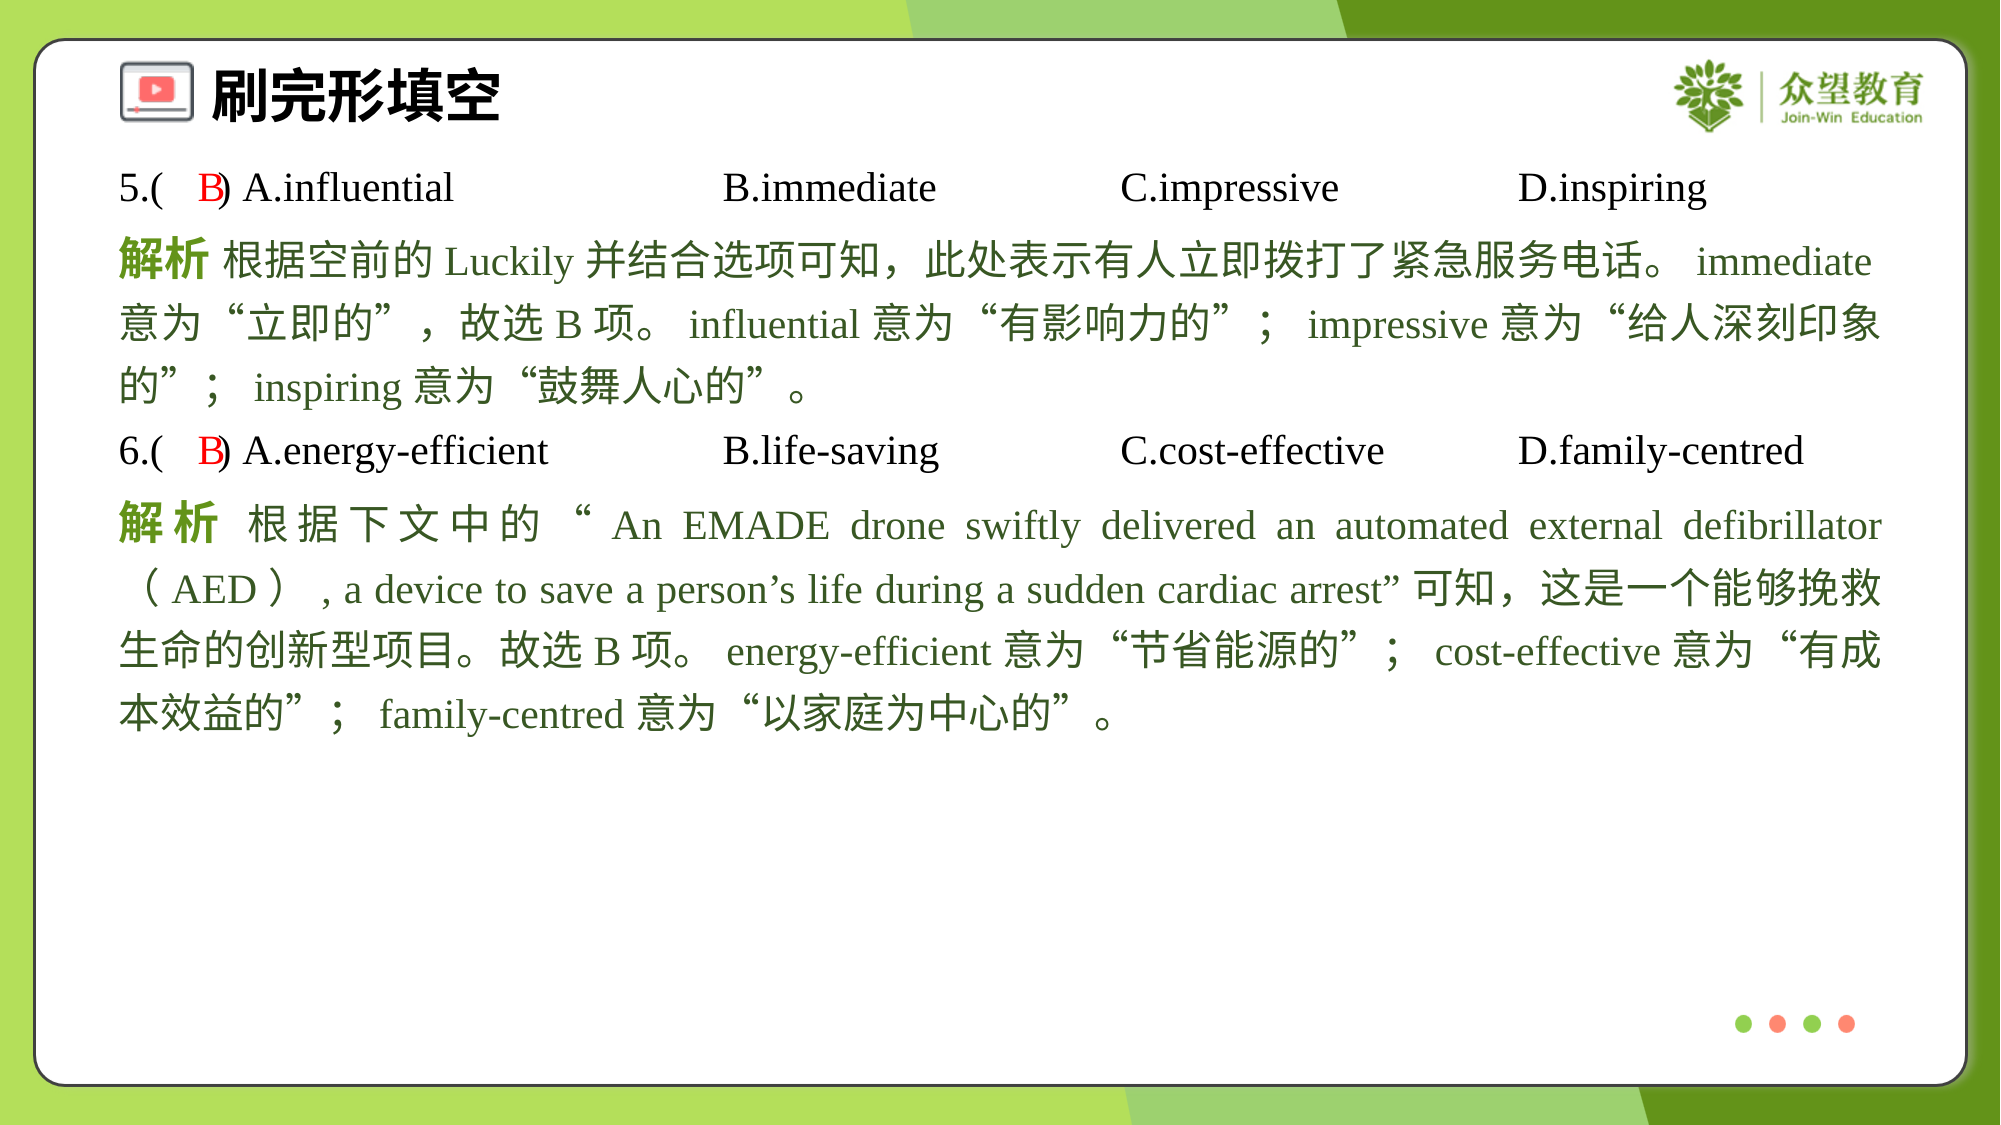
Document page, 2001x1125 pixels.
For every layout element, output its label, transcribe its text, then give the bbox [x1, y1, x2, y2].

text_box 6.( ) A.energy-efficient B.life-saving C.cost-effective D.family-centred [231, 410, 1883, 468]
text_box B [192, 410, 231, 469]
text_box B [192, 146, 231, 205]
text_box 6.( ) A.energy-efficient B.life-saving C.cost-effective D.family-centred [118, 410, 192, 468]
picture [0, 0, 2000, 1125]
text_box 5.( ) A.influential B.immediate C.impressive D.inspiring [118, 146, 192, 204]
text_box 5.( ) A.influential B.immediate C.impressive D.inspiring [231, 146, 1883, 204]
text_box 解析 根据下文中的“An EMADE drone swiftly delivered an automated external defibrillator （AED）, a device to save a person’s life during a sudden cardiac arrest”可知，这是一个能够挽救生命的创新型项目。故选B项。energy-efficient意为“节省能源的”；cost-effective意为“有成本效益的”；family-centred意为“以家庭为中心的”。 [118, 480, 1883, 732]
text_box 解析 根据空前的Luckily并结合选项可知，此处表示有人立即拨打了紧急服务电话。immediate意为“立即的”，故选B项。influential意为“有影响力的”；impressive意为“给人深刻印象的”；inspiring意为“鼓舞人心的”。 [118, 215, 1883, 405]
